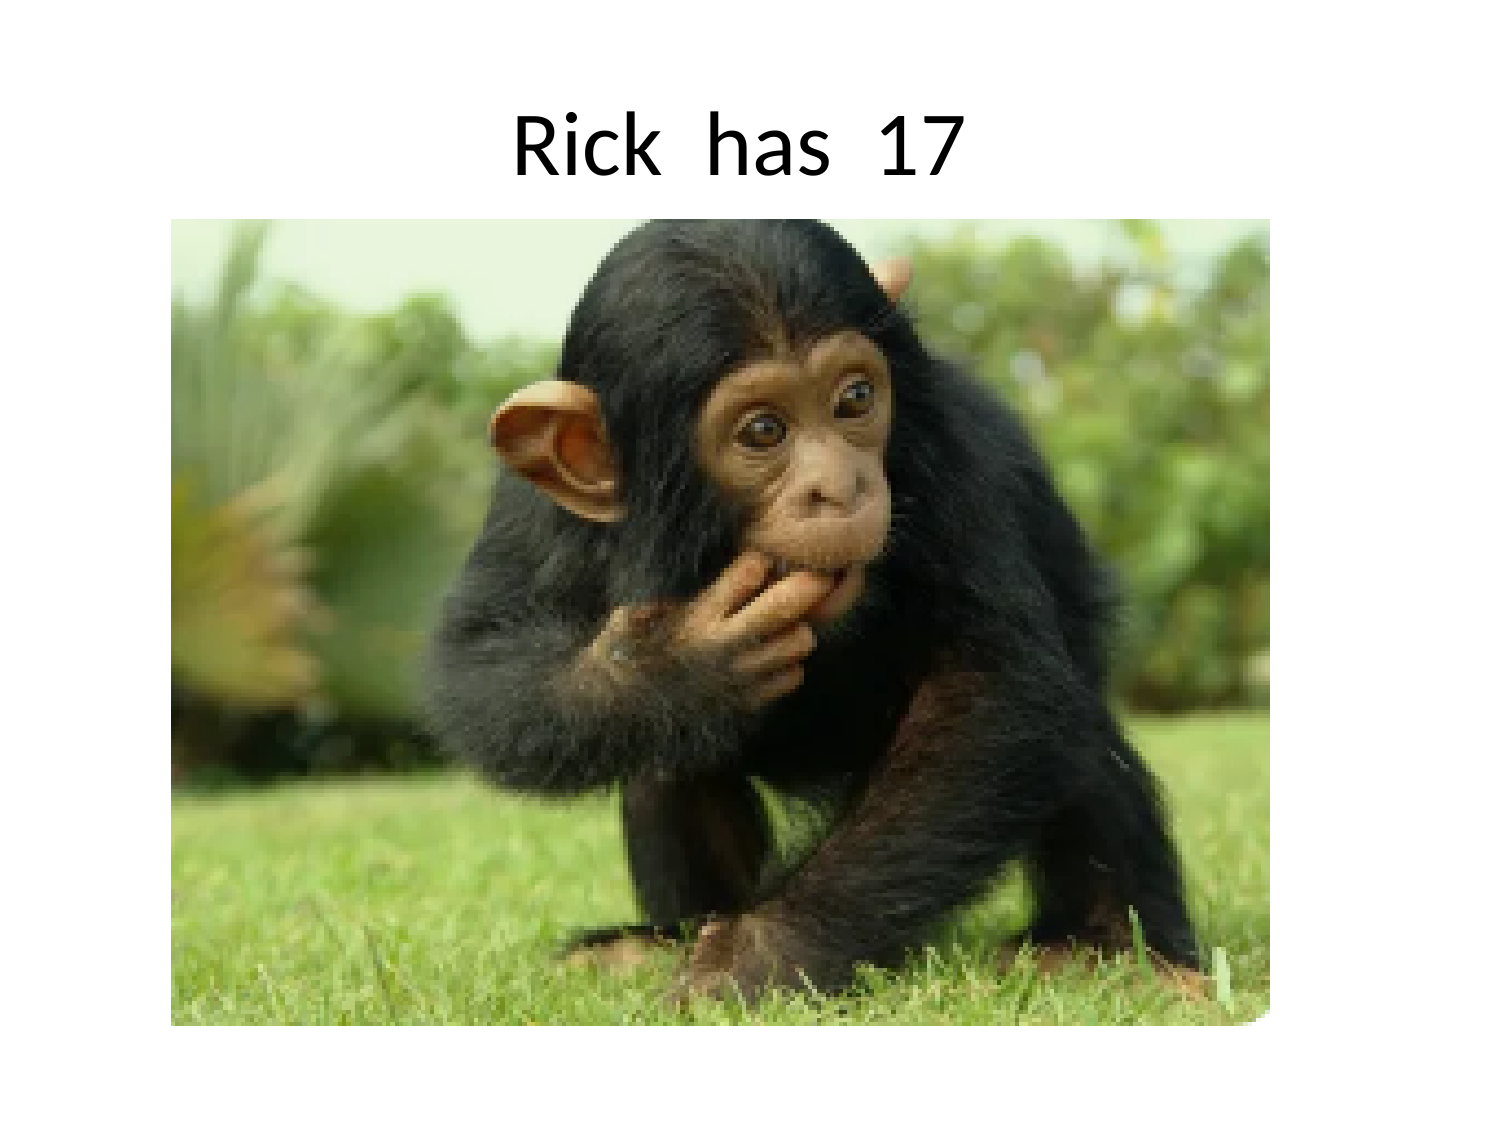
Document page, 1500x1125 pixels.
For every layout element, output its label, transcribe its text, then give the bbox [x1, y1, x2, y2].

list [170, 219, 1270, 1036]
title Rick has 17 [75, 45, 1425, 233]
